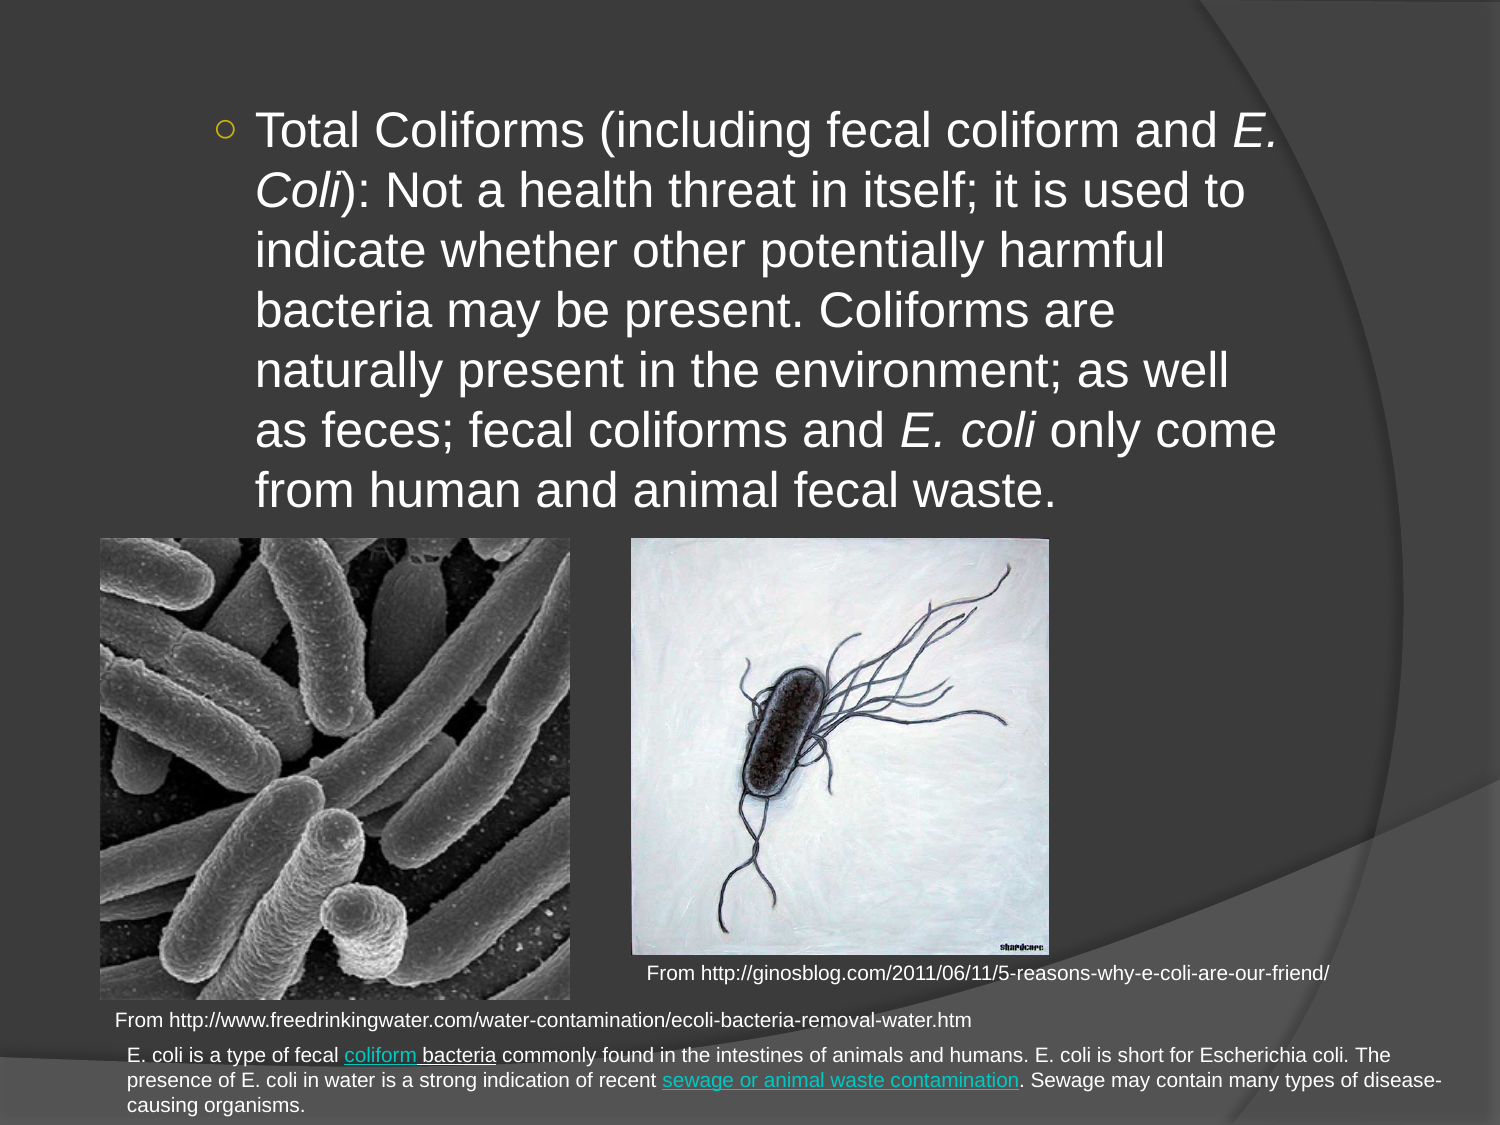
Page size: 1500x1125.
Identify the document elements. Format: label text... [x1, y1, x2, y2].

picture [631, 538, 1049, 956]
picture [100, 538, 570, 1001]
text_box From http://ginosblog.com/2011/06/11/5-reasons-why-e-coli-are-our-friend/ [631, 952, 1382, 993]
text_box From http://www.freedrinkingwater.com/water-contamination/ecoli-bacteria-removal-water.htm [100, 999, 1102, 1040]
list Total Coliforms (including fecal coliform and E. Coli): Not a health threat in itself; it is used to indicate whether other potentially harmful bacteria may be present. Coliforms are naturally present in the environment; as well as feces; fecal coliforms and E. coli only come from human and animal fecal waste. [75, 90, 1300, 846]
text_box E. coli is a type of fecal coliform bacteria commonly found in the intestines of animals and humans. E. coli is short for Escherichia coli. The presence of E. coli in water is a strong indication of recent sewage or animal waste contamination. Sewage may contain many types of disease-causing organisms. [112, 1034, 1471, 1124]
